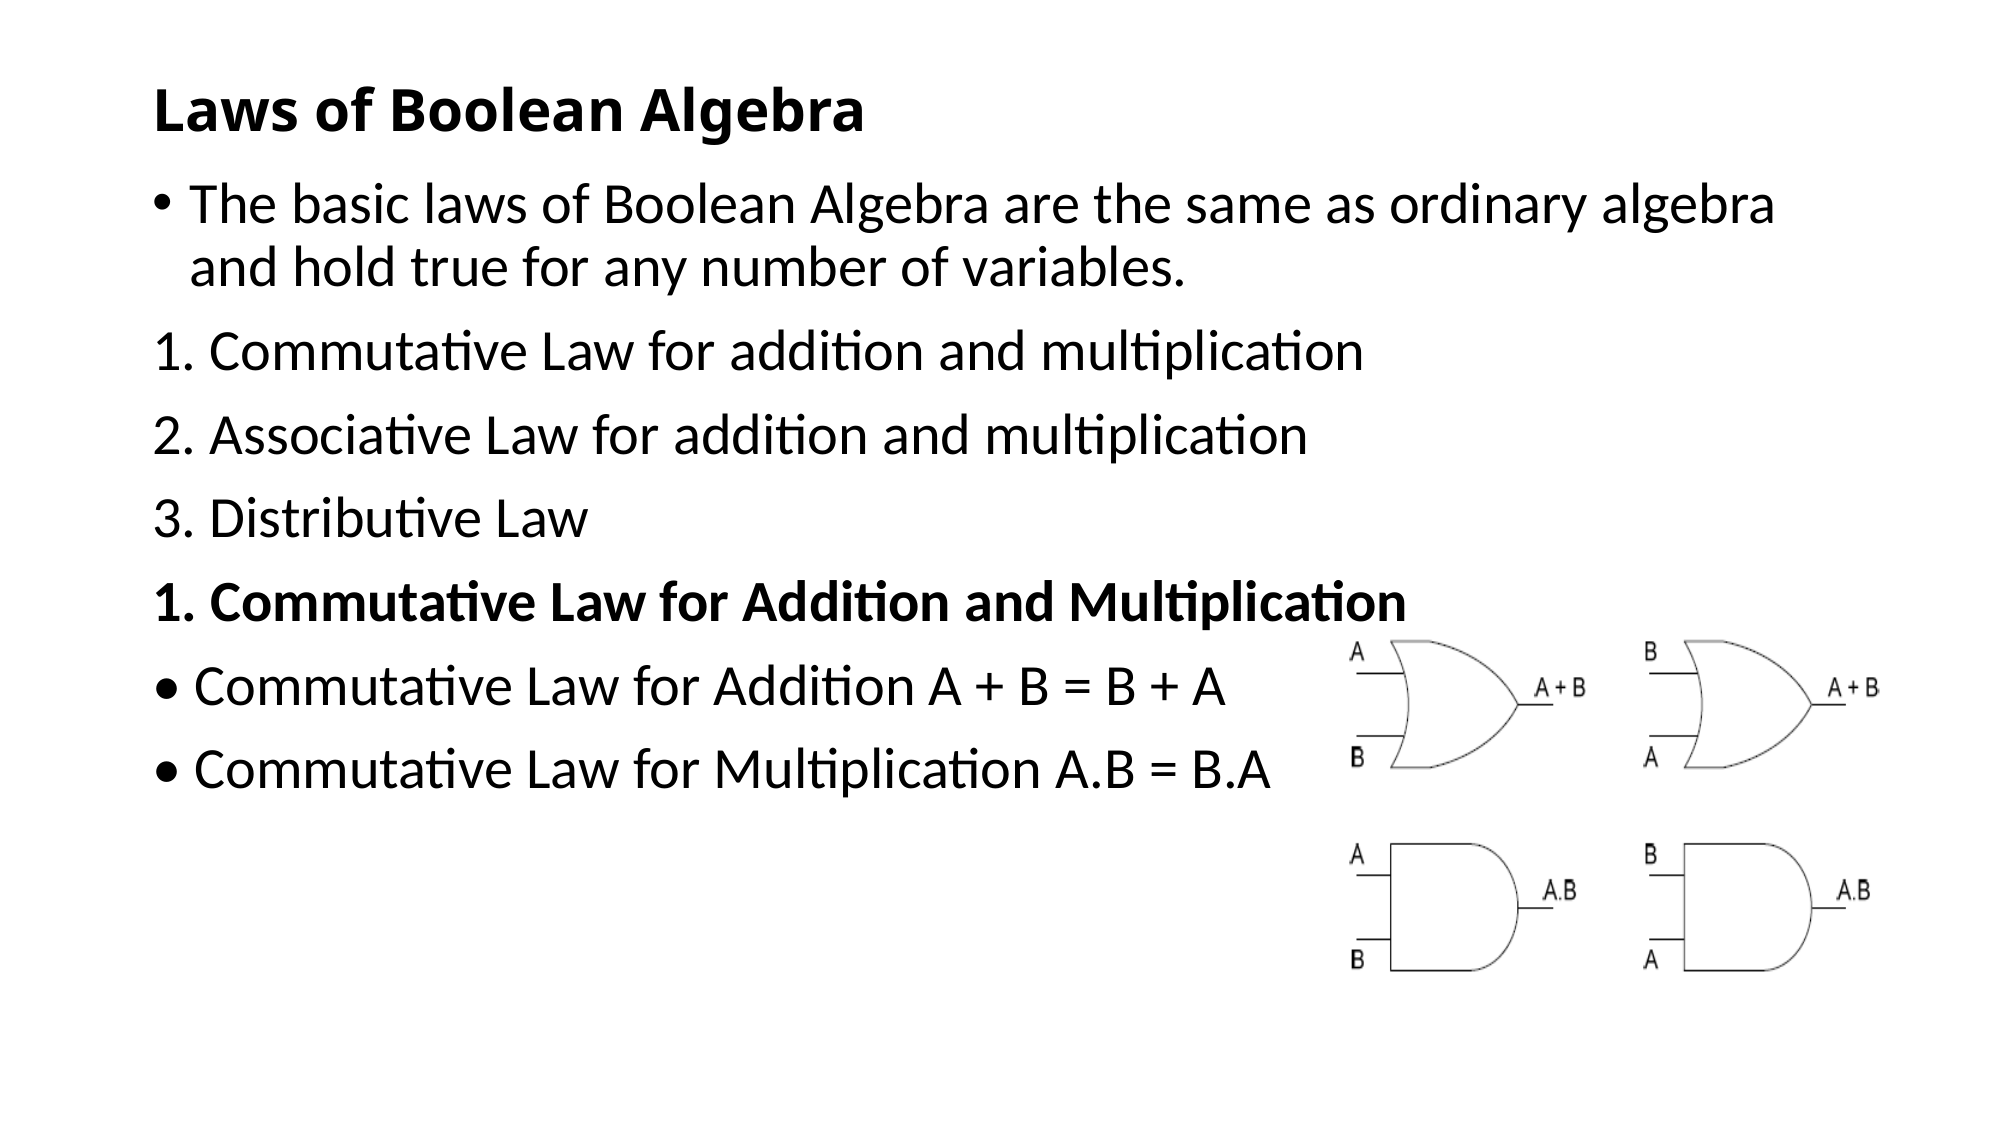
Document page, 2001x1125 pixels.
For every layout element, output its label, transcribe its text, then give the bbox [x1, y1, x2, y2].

list The basic laws of Boolean Algebra are the same as ordinary algebra and hold true for any number of variables. 1. Commutative Law for addition and multiplication 2. Associative Law for addition and multiplication 3. Distributive Law 1. Commutative Law for Addition and Multiplication • Commutative Law for Addition A + B = B + A • Commutative Law for Multiplication A.B = B.A [137, 166, 1863, 1043]
title Laws of Boolean Algebra [137, 59, 1863, 166]
picture [1335, 626, 1894, 1003]
